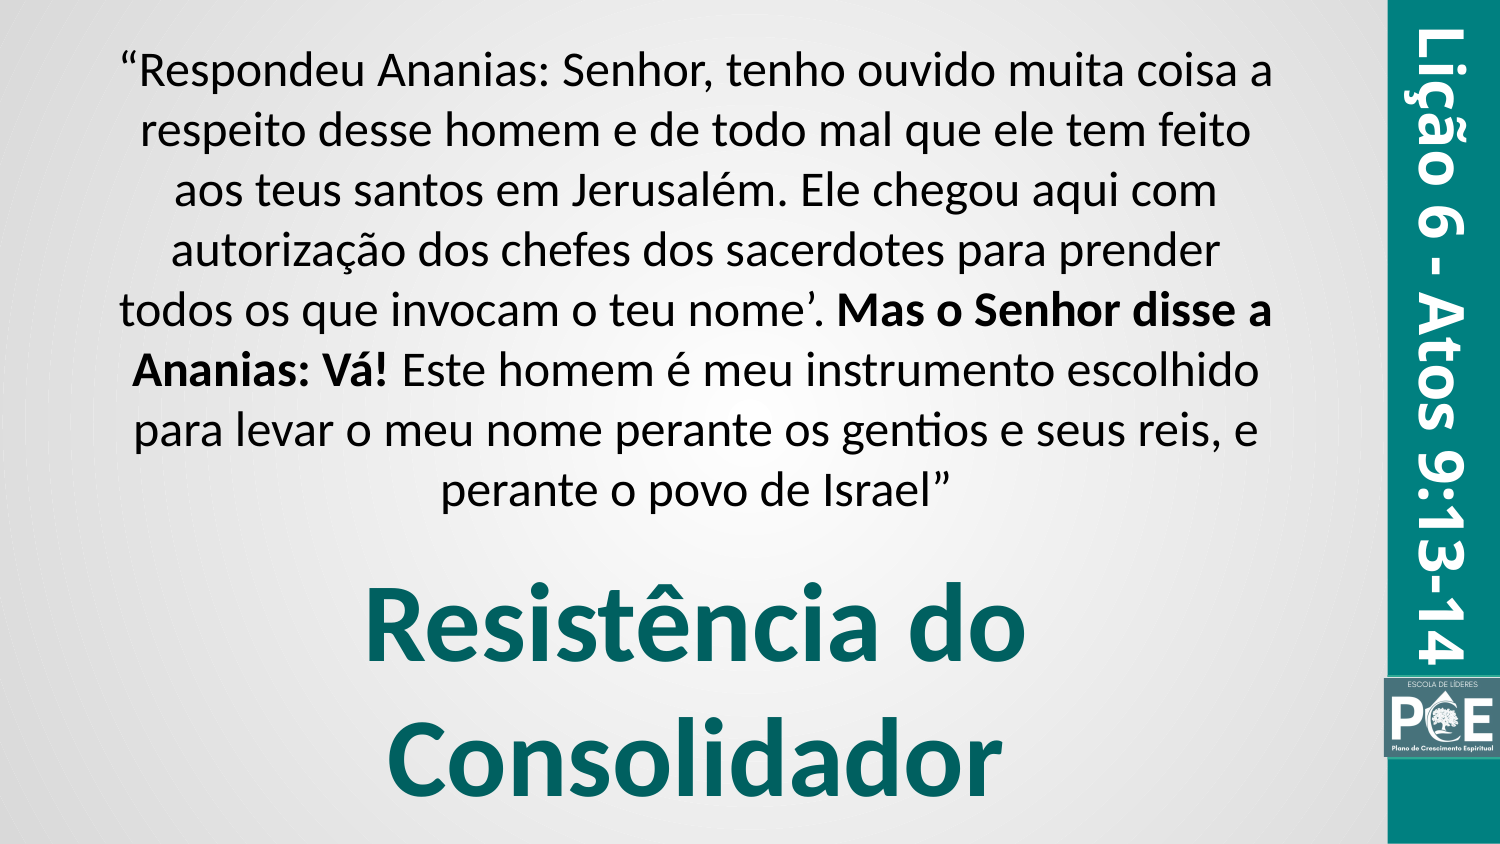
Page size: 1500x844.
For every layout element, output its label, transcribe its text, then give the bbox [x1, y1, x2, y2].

text_box Resistência do Consolidador [128, 541, 1264, 826]
picture [1383, 677, 1500, 757]
text_box Lição 6 - Atos 9:13-14 [1399, 17, 1490, 674]
text_box “Respondeu Ananias: Senhor, tenho ouvido muita coisa a respeito desse homem e de todo mal que ele tem feito aos teus santos em Jerusalém. Ele chegou aqui com autorização dos chefes dos sacerdotes para prender todos os que invocam o teu nome’. Mas o Senhor disse a Ananias: Vá! Este homem é meu instrumento escolhido para levar o meu nome perante os gentios e seus reis, e perante o povo de Israel” [101, 28, 1292, 524]
